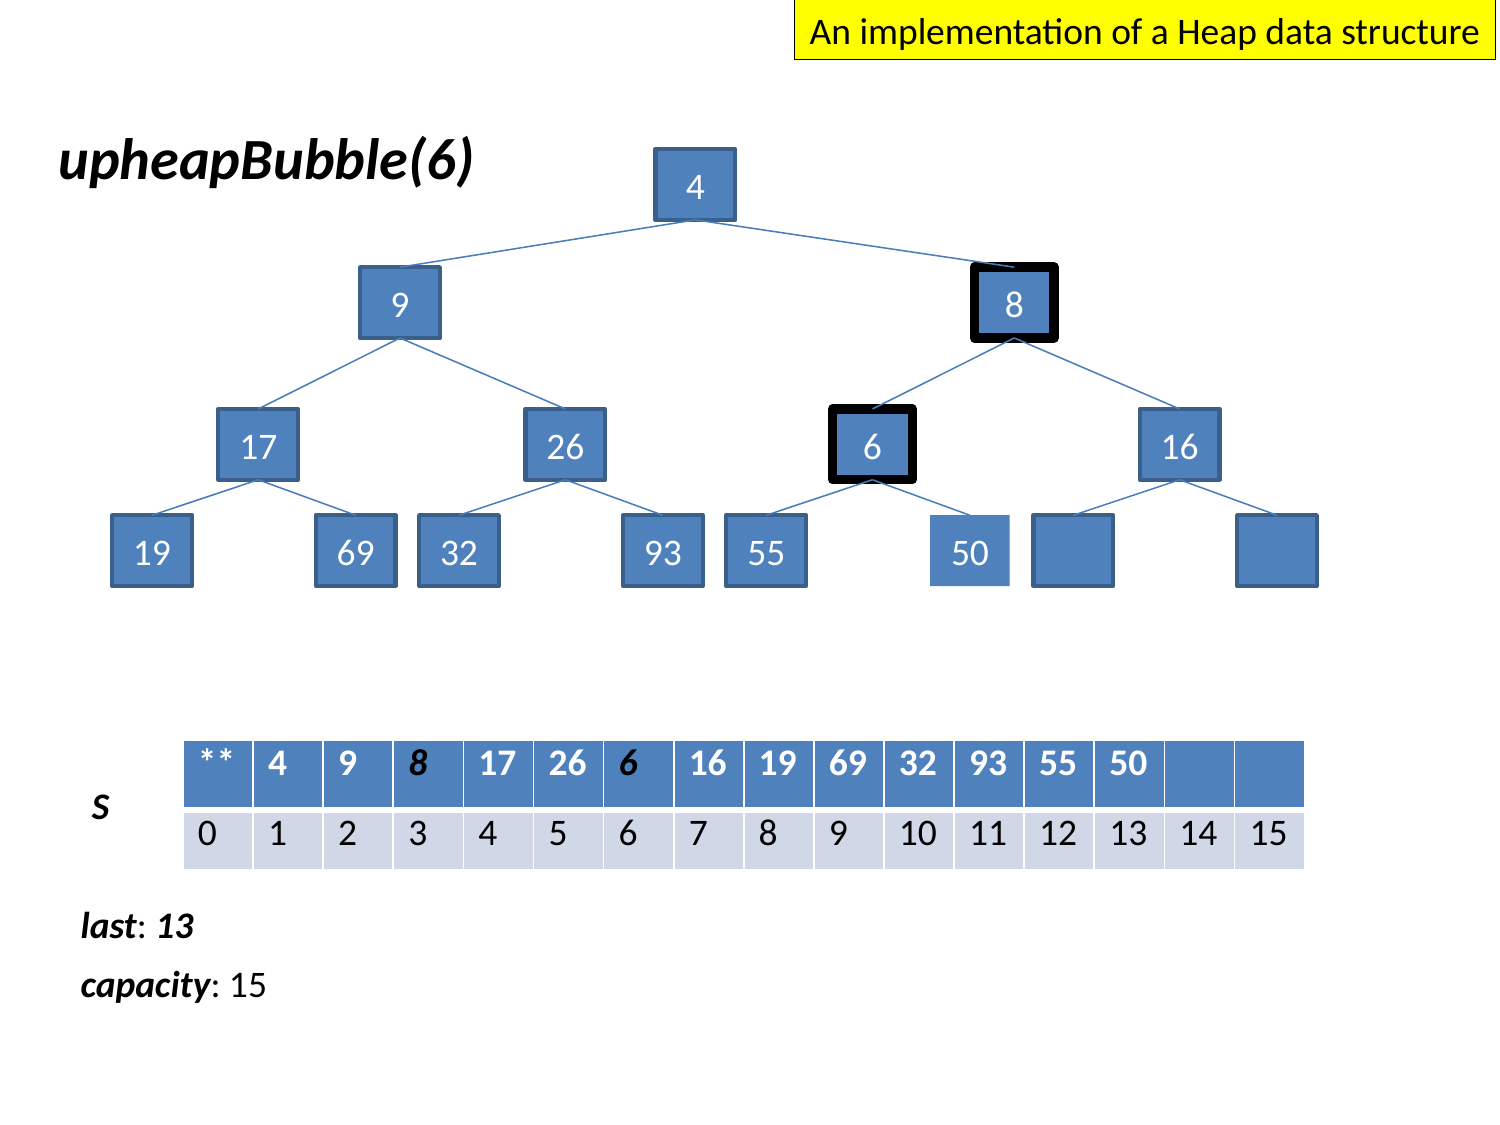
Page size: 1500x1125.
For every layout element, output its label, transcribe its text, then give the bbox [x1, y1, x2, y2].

table_cell 14 [1165, 813, 1234, 869]
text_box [418, 408, 703, 587]
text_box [359, 148, 1055, 339]
text_box capacity: 15 [65, 952, 283, 1012]
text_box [872, 337, 1013, 410]
table_header [1235, 741, 1304, 807]
table_header 32 [885, 741, 953, 807]
table_cell 4 [464, 813, 533, 869]
table_header 55 [1025, 741, 1093, 807]
table_header 50 [1095, 741, 1164, 807]
table_header 17 [464, 741, 533, 807]
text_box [726, 408, 1011, 587]
table_header 8 [394, 741, 463, 807]
text_box last: 13 [65, 893, 209, 952]
table_header 6 [604, 741, 673, 807]
table_header 19 [745, 741, 813, 807]
table_header 93 [955, 741, 1023, 807]
table_header 9 [324, 741, 392, 807]
table_cell 12 [1025, 813, 1093, 869]
table_cell 11 [955, 813, 1023, 869]
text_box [1013, 337, 1180, 410]
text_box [399, 337, 566, 410]
text_box upheapBubble(6) [43, 113, 490, 199]
table_header 4 [254, 741, 322, 807]
table_cell 10 [885, 813, 953, 869]
text_box S [77, 775, 125, 835]
table_header 69 [815, 741, 883, 807]
table_cell 5 [534, 813, 603, 869]
table_cell 9 [815, 813, 883, 869]
text_box An implementation of a Heap data structure [794, 0, 1496, 60]
table_cell 15 [1235, 813, 1304, 869]
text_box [111, 408, 396, 587]
table_cell 1 [254, 813, 322, 869]
table_cell 7 [675, 813, 743, 869]
table_header 16 [675, 741, 743, 807]
table_header ** [184, 741, 252, 807]
table_cell 6 [604, 813, 673, 869]
table_cell 2 [324, 813, 392, 869]
table_cell 0 [184, 813, 252, 869]
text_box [257, 337, 399, 410]
table_cell 8 [745, 813, 813, 869]
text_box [1033, 408, 1318, 587]
table_cell 3 [394, 813, 463, 869]
table_header [1165, 741, 1234, 807]
table_header 26 [534, 741, 603, 807]
table_cell 13 [1095, 813, 1164, 869]
